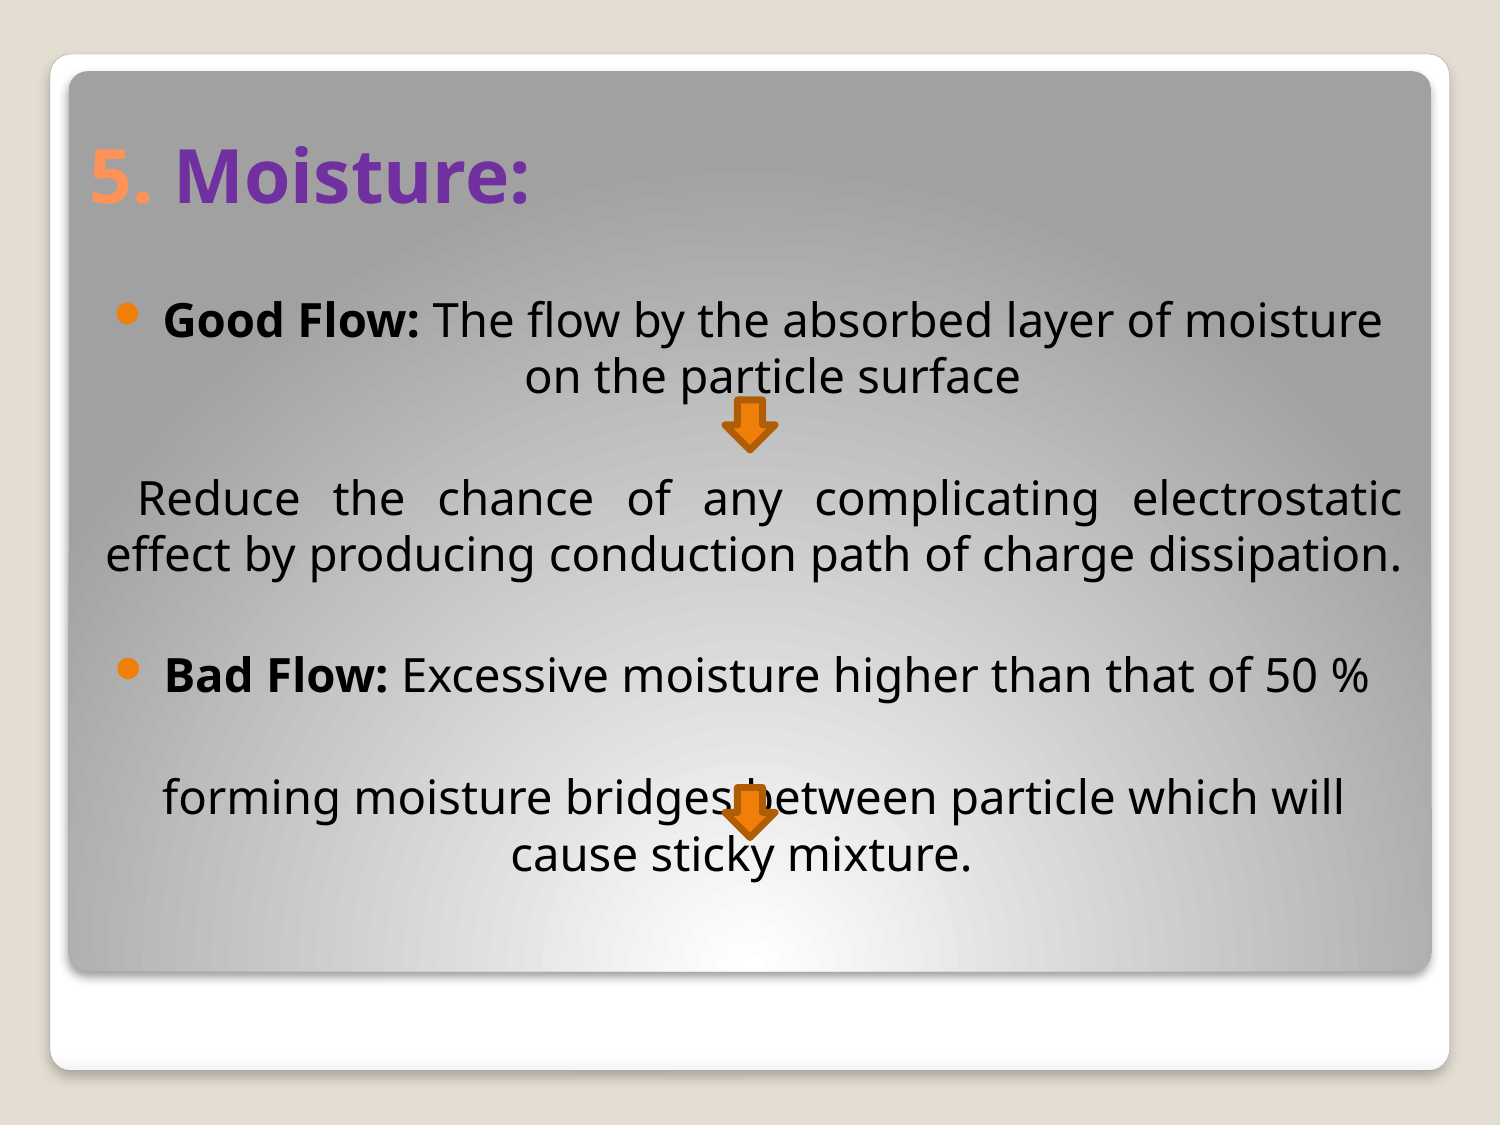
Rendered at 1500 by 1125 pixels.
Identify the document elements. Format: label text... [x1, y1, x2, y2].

text_box [721, 784, 779, 842]
list Good Flow: The flow by the absorbed layer of moisture on the particle surface Reduce the chance of any complicating electrostatic effect by producing conduction path of charge dissipation. Bad Flow: Excessive moisture higher than that of 50 % forming moisture bridges between particle which will cause sticky mixture. [75, 275, 1418, 962]
text_box [721, 396, 779, 454]
title 5. Moisture: [75, 87, 1418, 260]
